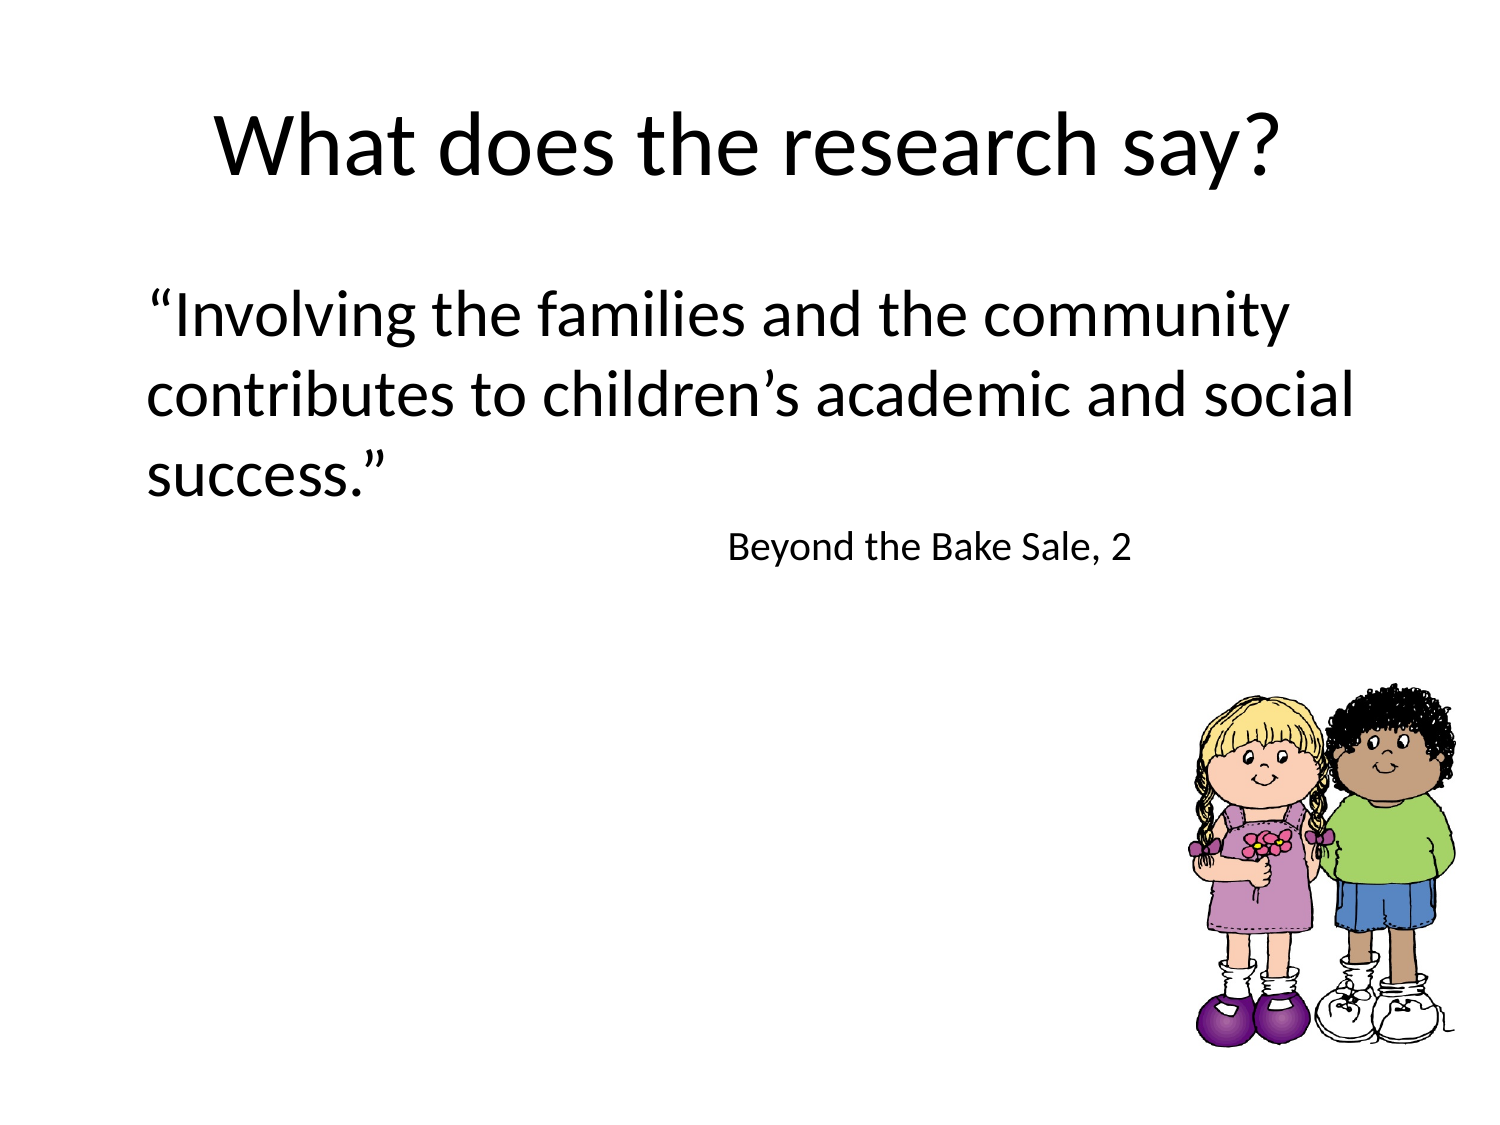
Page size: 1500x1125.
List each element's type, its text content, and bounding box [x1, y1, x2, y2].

title What does the research say? [75, 45, 1425, 233]
list “Involving the families and the community contributes to children’s academic and social success.” Beyond the Bake Sale, 2 [75, 262, 1425, 1005]
picture [990, 683, 1500, 1048]
